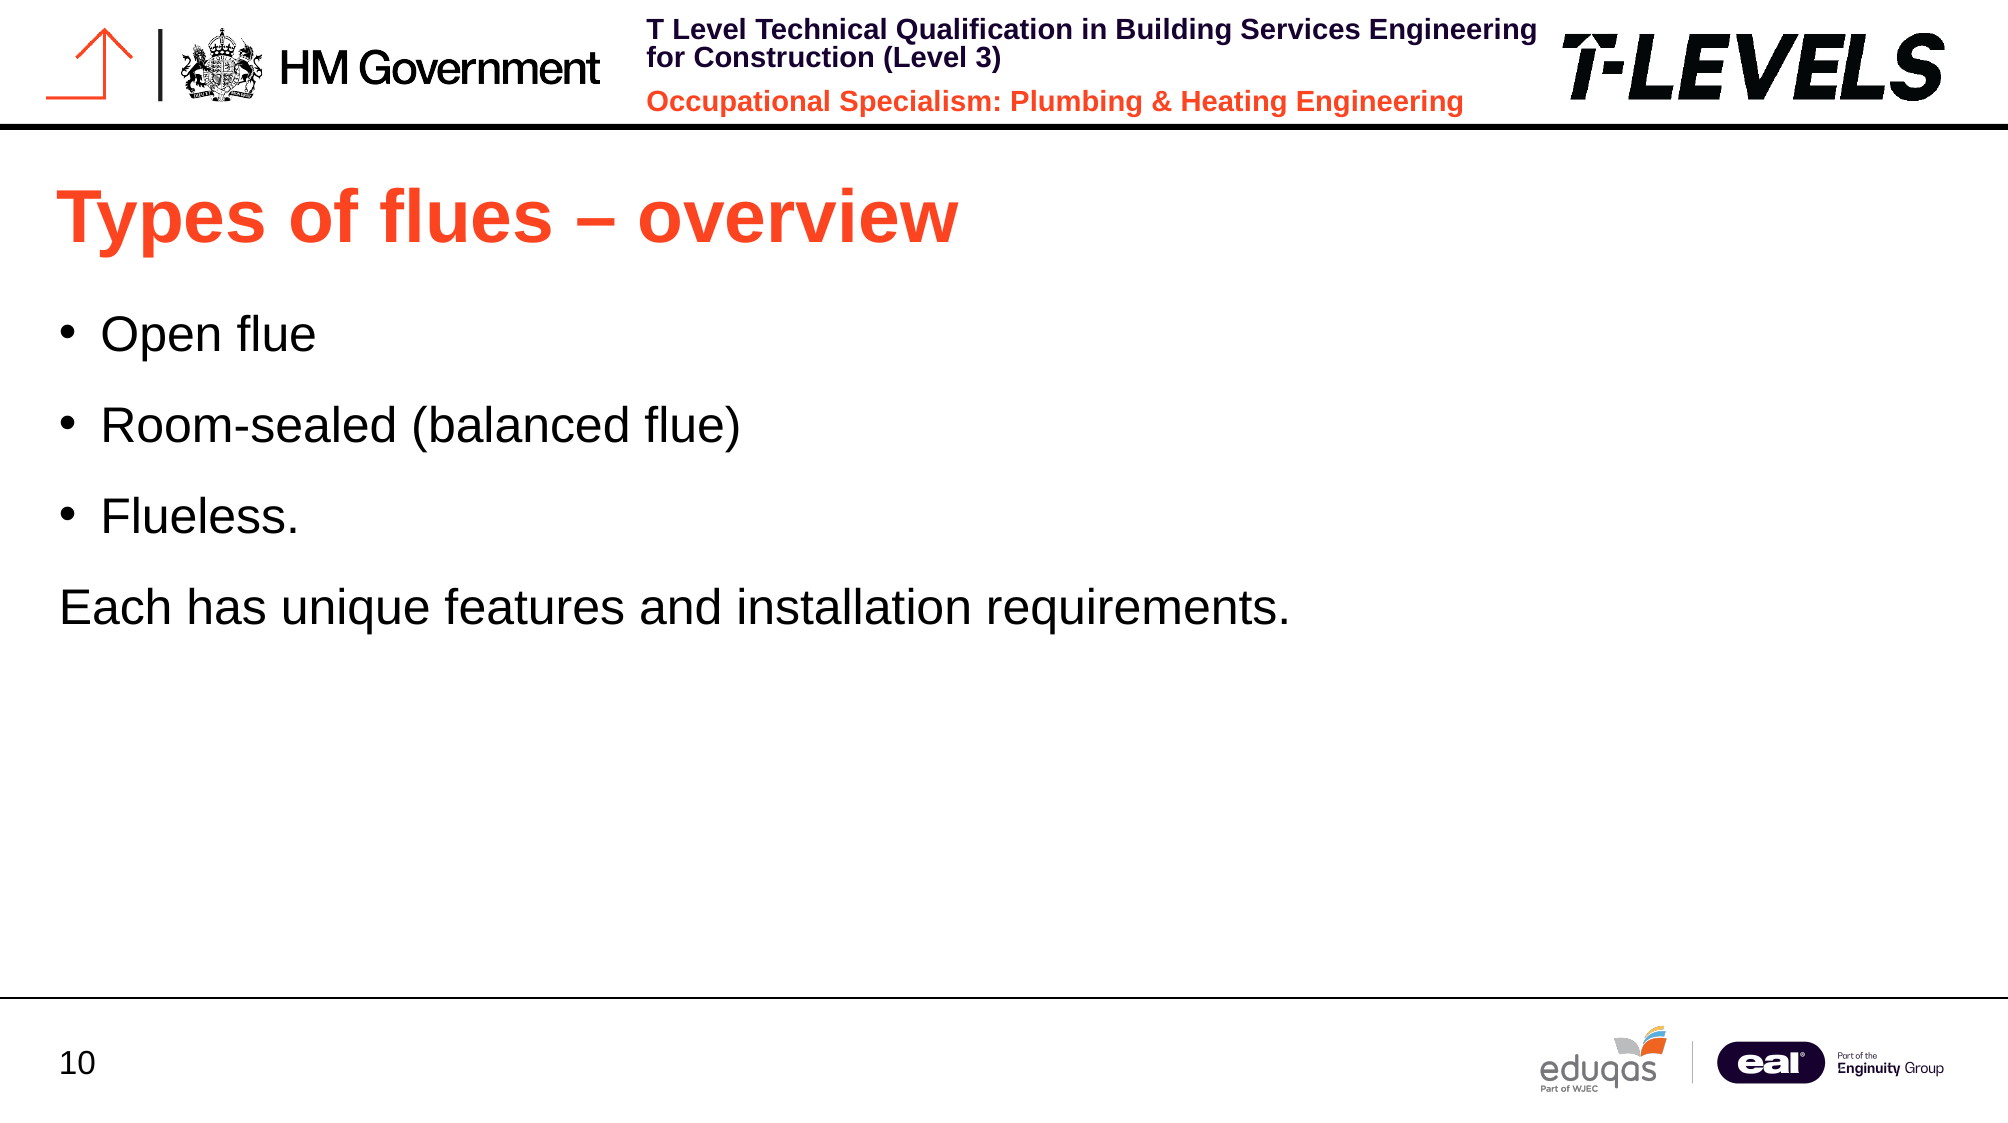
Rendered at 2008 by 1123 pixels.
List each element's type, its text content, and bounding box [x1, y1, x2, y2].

picture [41, 27, 139, 100]
picture [158, 28, 600, 102]
title Types of flues – overview [41, 111, 1949, 314]
picture [1535, 1021, 1949, 1097]
list Open flue Room-sealed (balanced flue) Flueless. Each has unique features and installation requirements. [59, 295, 1914, 956]
picture [1543, 25, 1964, 108]
